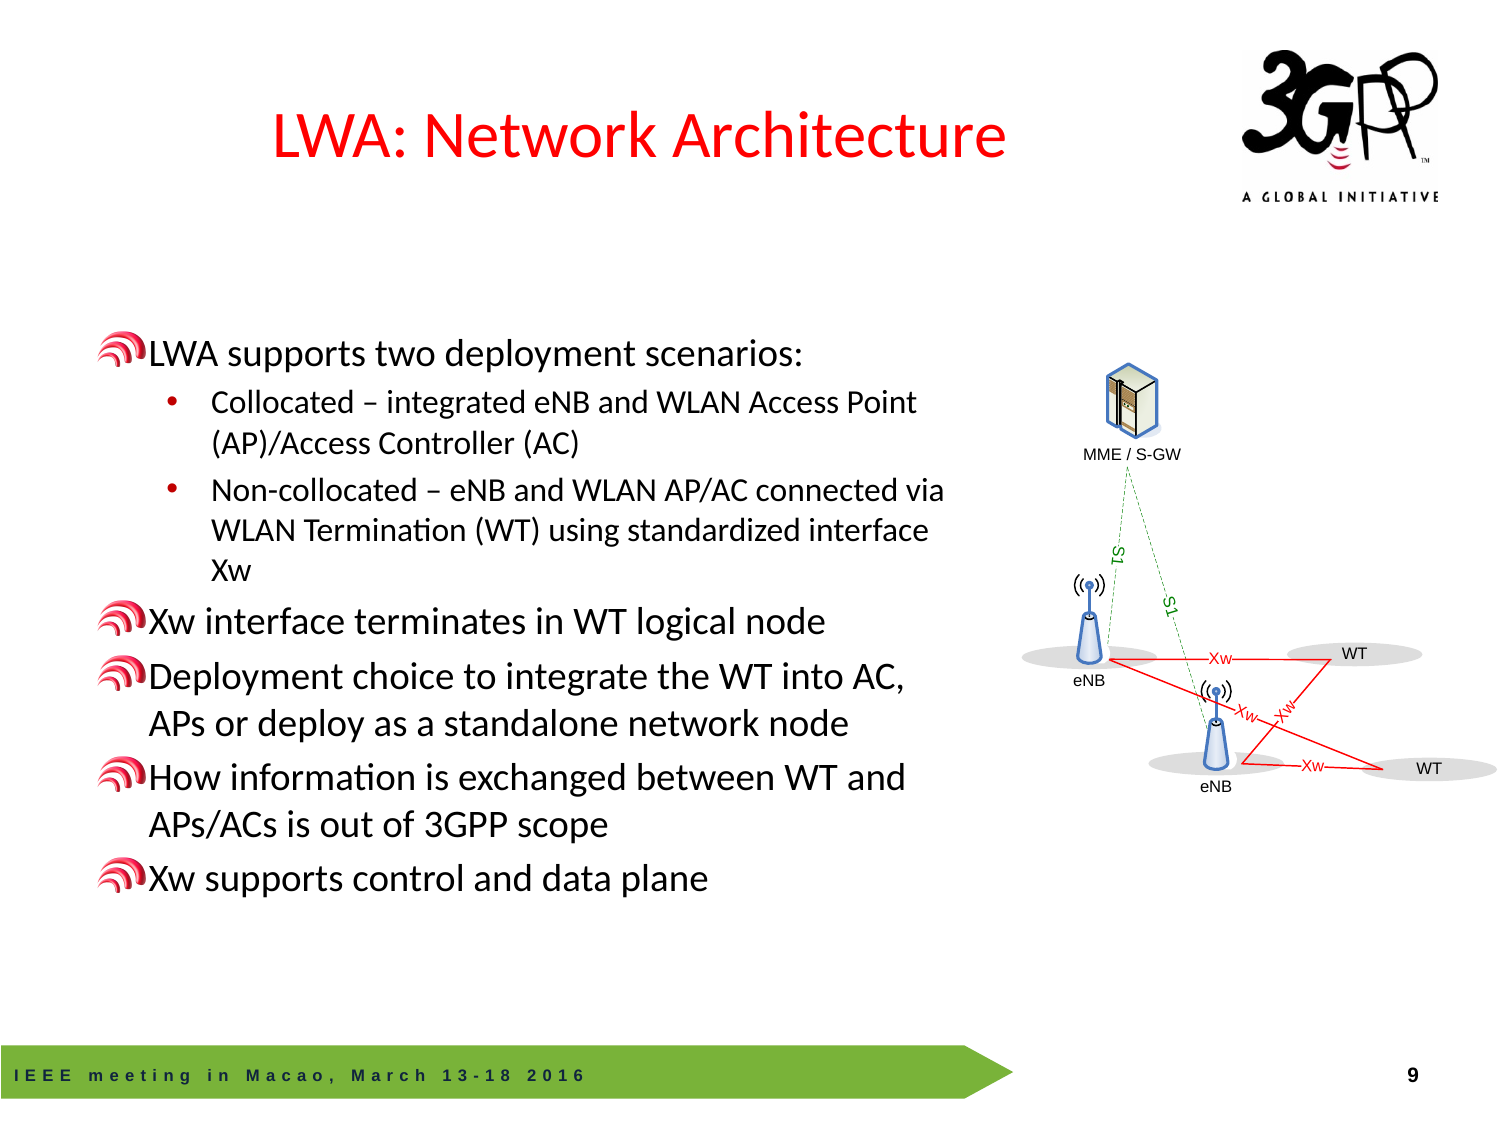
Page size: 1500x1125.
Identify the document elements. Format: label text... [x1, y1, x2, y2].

picture [94, 754, 136, 796]
picture [94, 653, 136, 695]
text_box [1018, 358, 1500, 809]
picture [94, 855, 136, 897]
title LWA: Network Architecture [80, 37, 1201, 225]
picture [94, 598, 136, 640]
picture [1242, 50, 1438, 202]
picture [94, 329, 136, 371]
list LWA supports two deployment scenarios: Collocated – integrated eNB and WLAN Access Point (AP)/Access Controller (AC) Non-collocated – eNB and WLAN AP/AC connected via WLAN Termination (WT) using standardized interface Xw Xw interface terminates in WT logical node Deployment choice to integrate the WT into AC, APs or deploy as a standalone network node How information is exchanged between WT and APs/ACs is out of 3GPP scope Xw supports control and data plane [79, 319, 984, 914]
